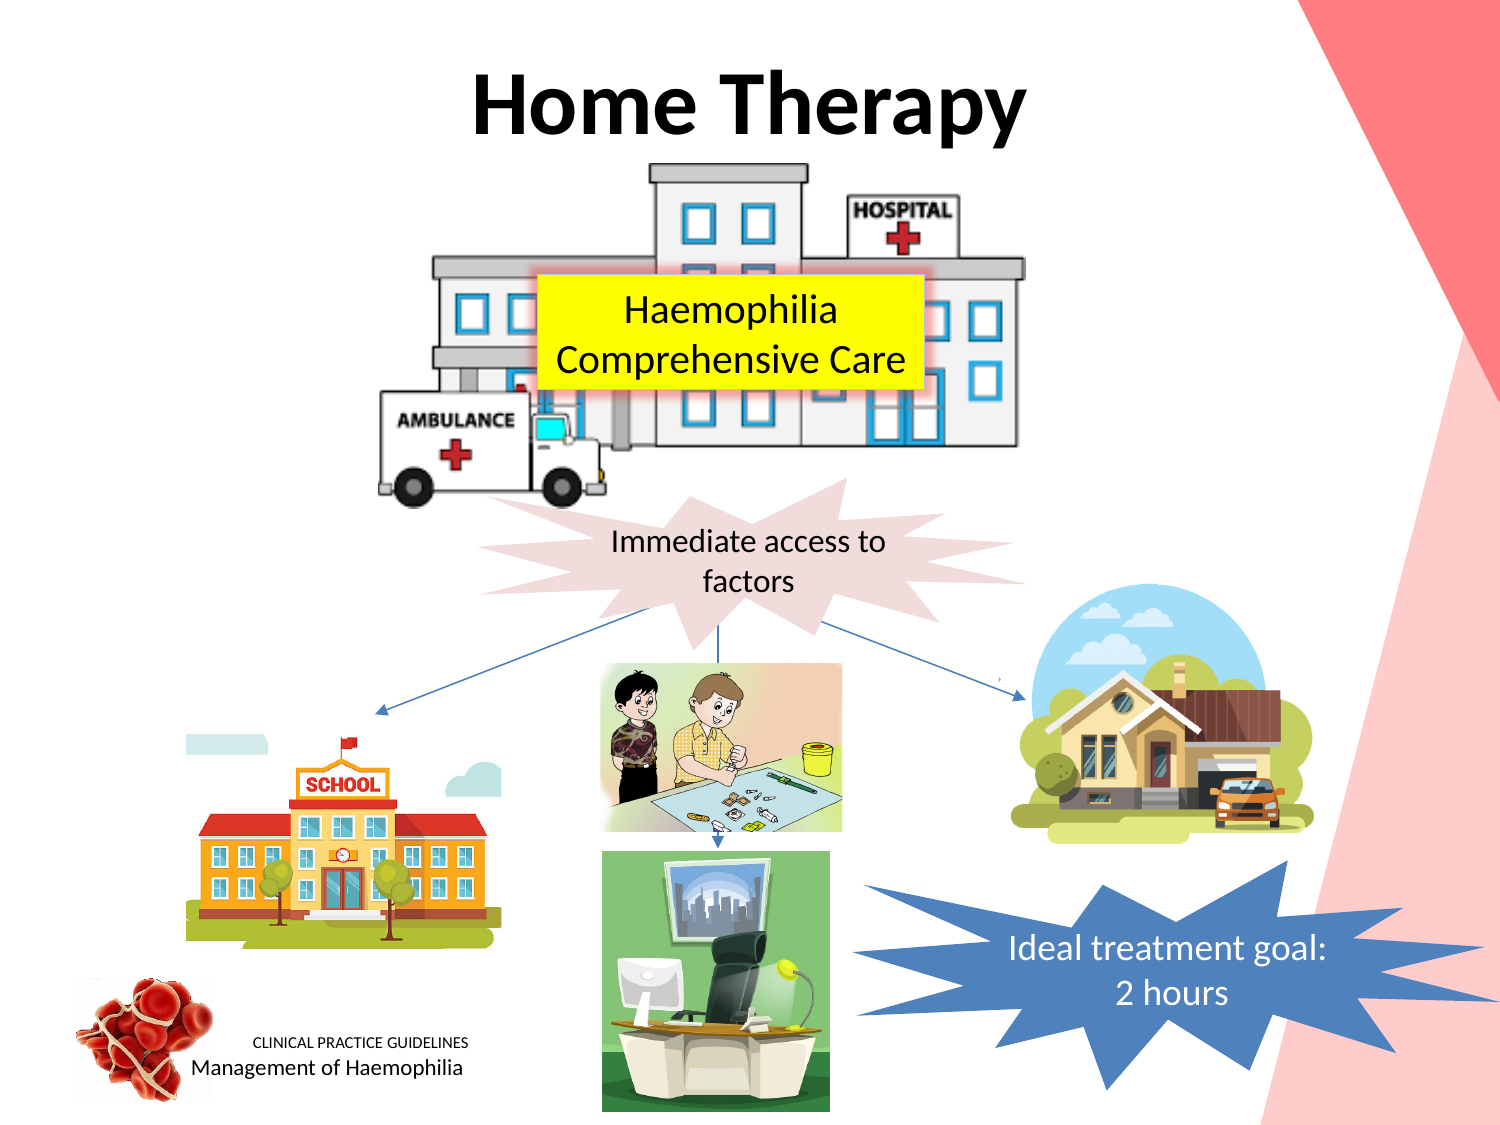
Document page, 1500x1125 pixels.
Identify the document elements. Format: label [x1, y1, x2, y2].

picture [575, 663, 843, 832]
picture [998, 583, 1315, 847]
picture [601, 850, 831, 1112]
text_box [719, 580, 1027, 701]
text_box [374, 580, 719, 715]
text_box [74, 0, 1500, 1125]
picture [185, 734, 502, 949]
picture [378, 163, 1027, 509]
